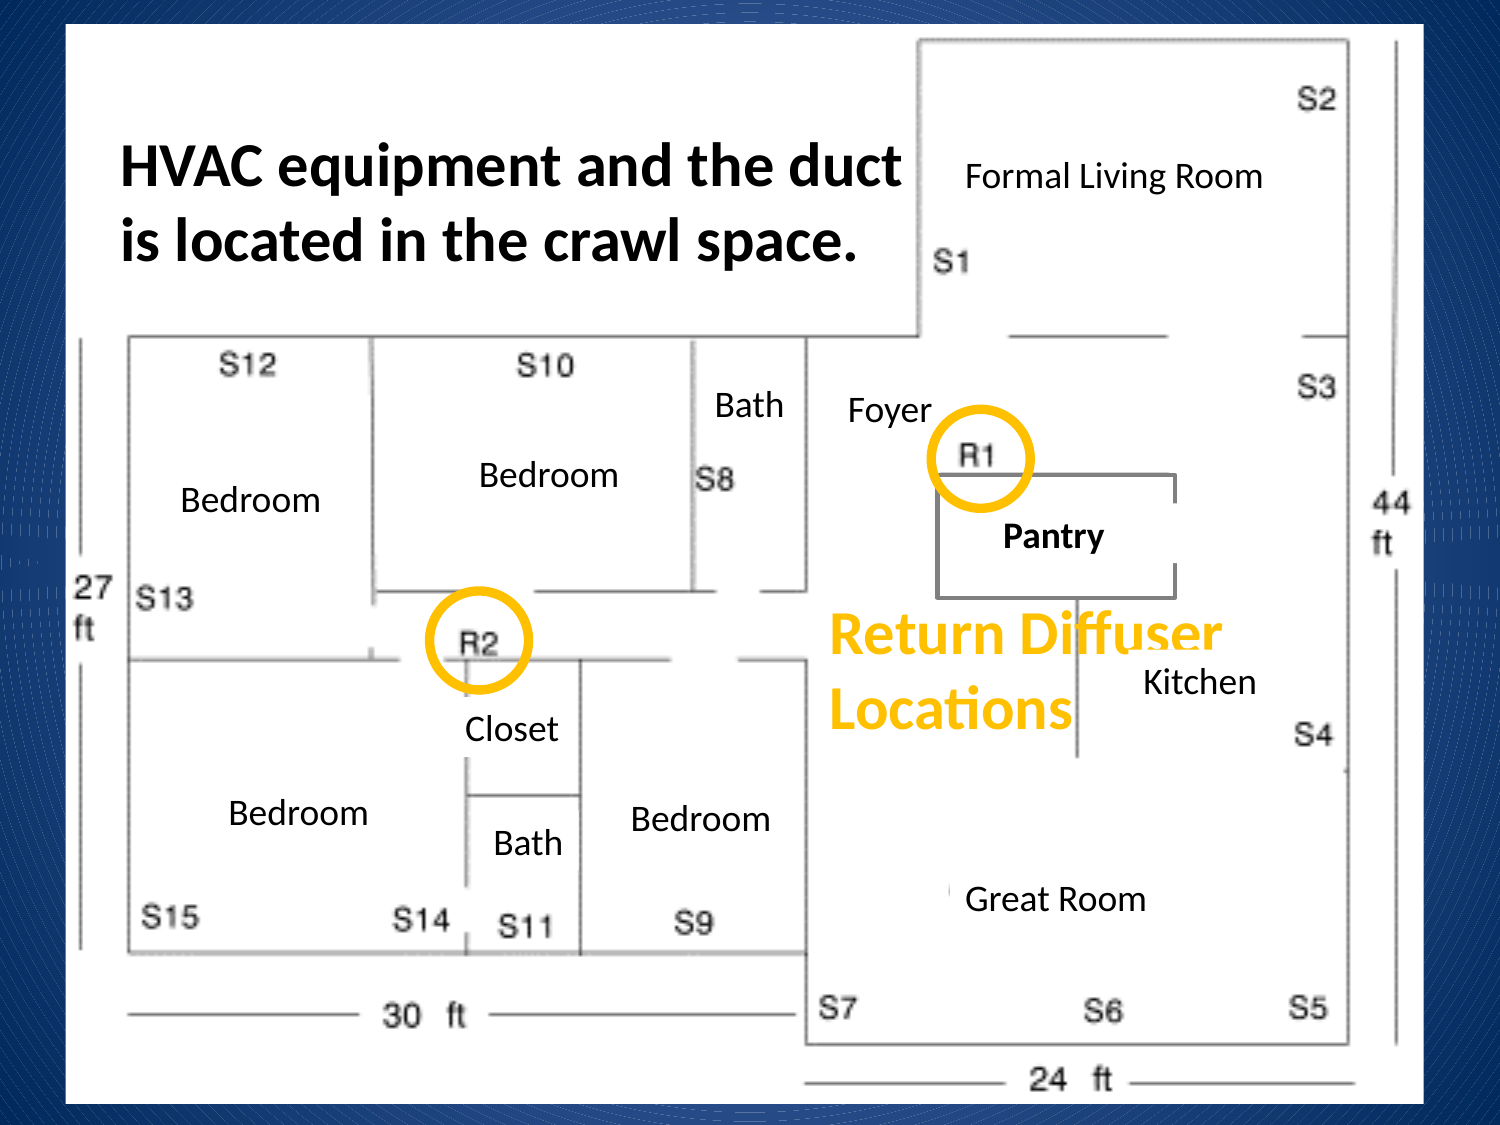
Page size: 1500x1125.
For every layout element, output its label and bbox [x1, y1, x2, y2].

picture [65, 24, 1424, 1104]
